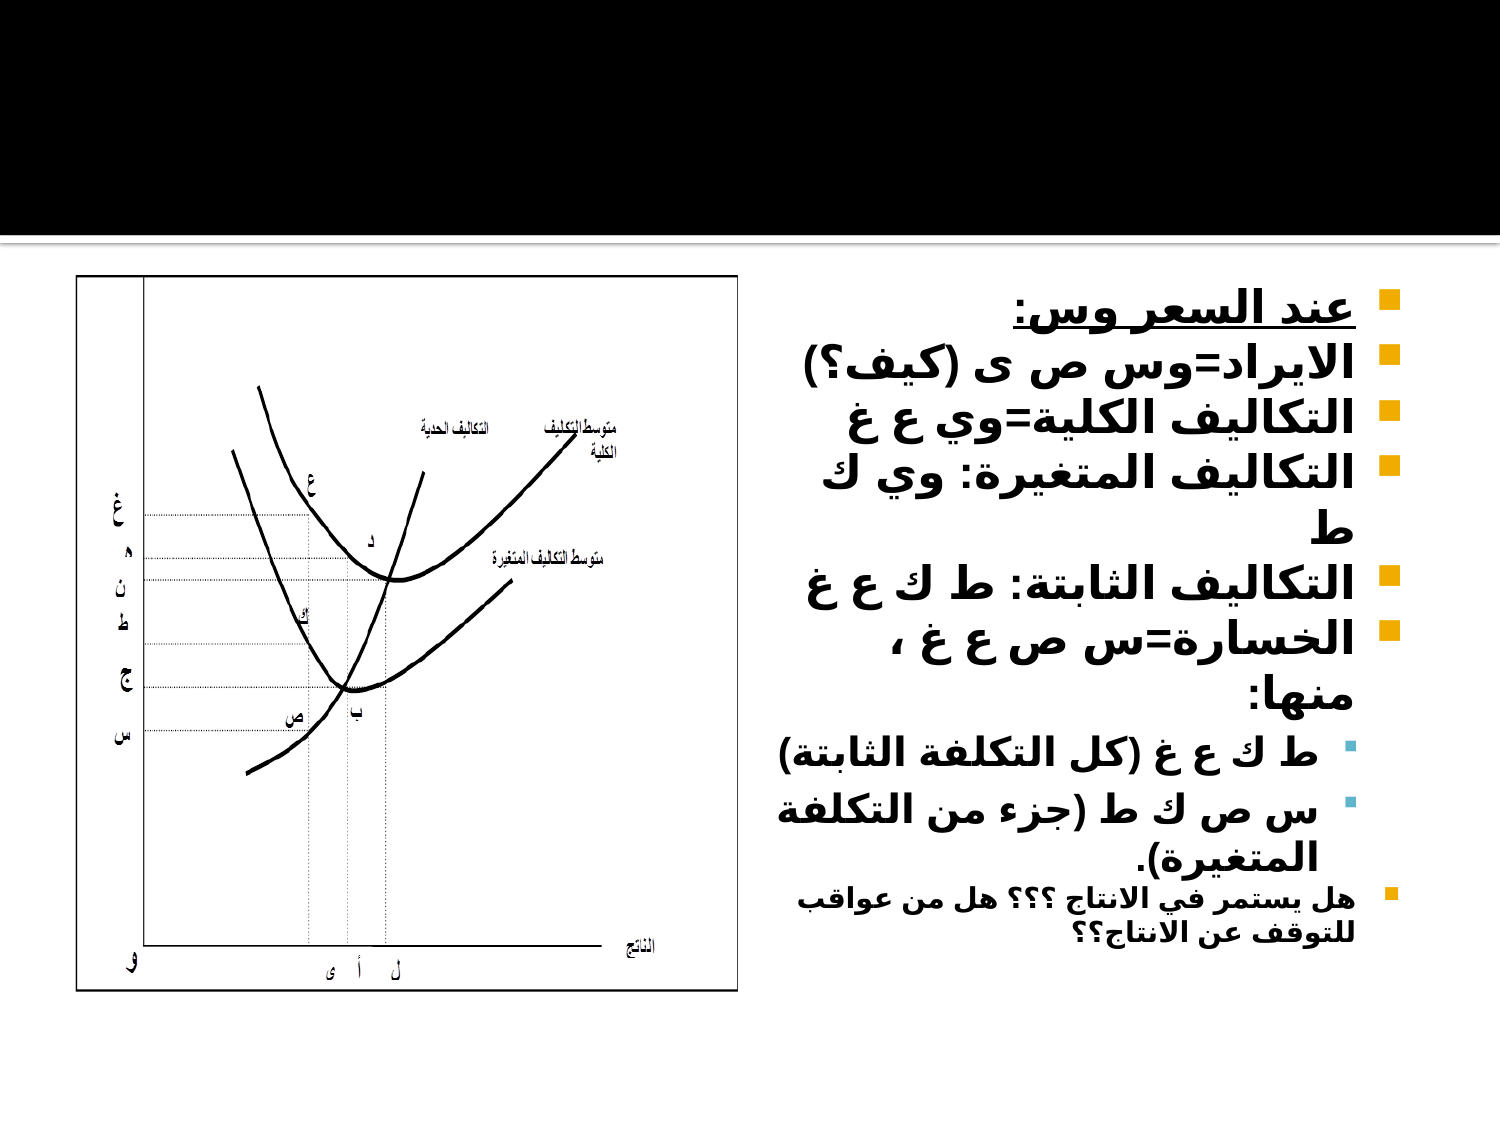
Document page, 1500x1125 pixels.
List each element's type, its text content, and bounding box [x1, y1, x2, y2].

list عند السعر وس: الايراد=وس ص ى (كيف؟) التكاليف الكلية=وي ع غ التكاليف المتغيرة: وي ك ط التكاليف الثابتة: ط ك ع غ الخسارة=س ص ع غ ، منها: ط ك ع غ (كل التكلفة الثابتة) س ص ك ط (جزء من التكلفة المتغيرة). هل يستمر في الانتاج ؟؟؟ هل من عواقب للتوقف عن الانتاج؟؟ [762, 262, 1425, 1005]
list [74, 274, 738, 993]
